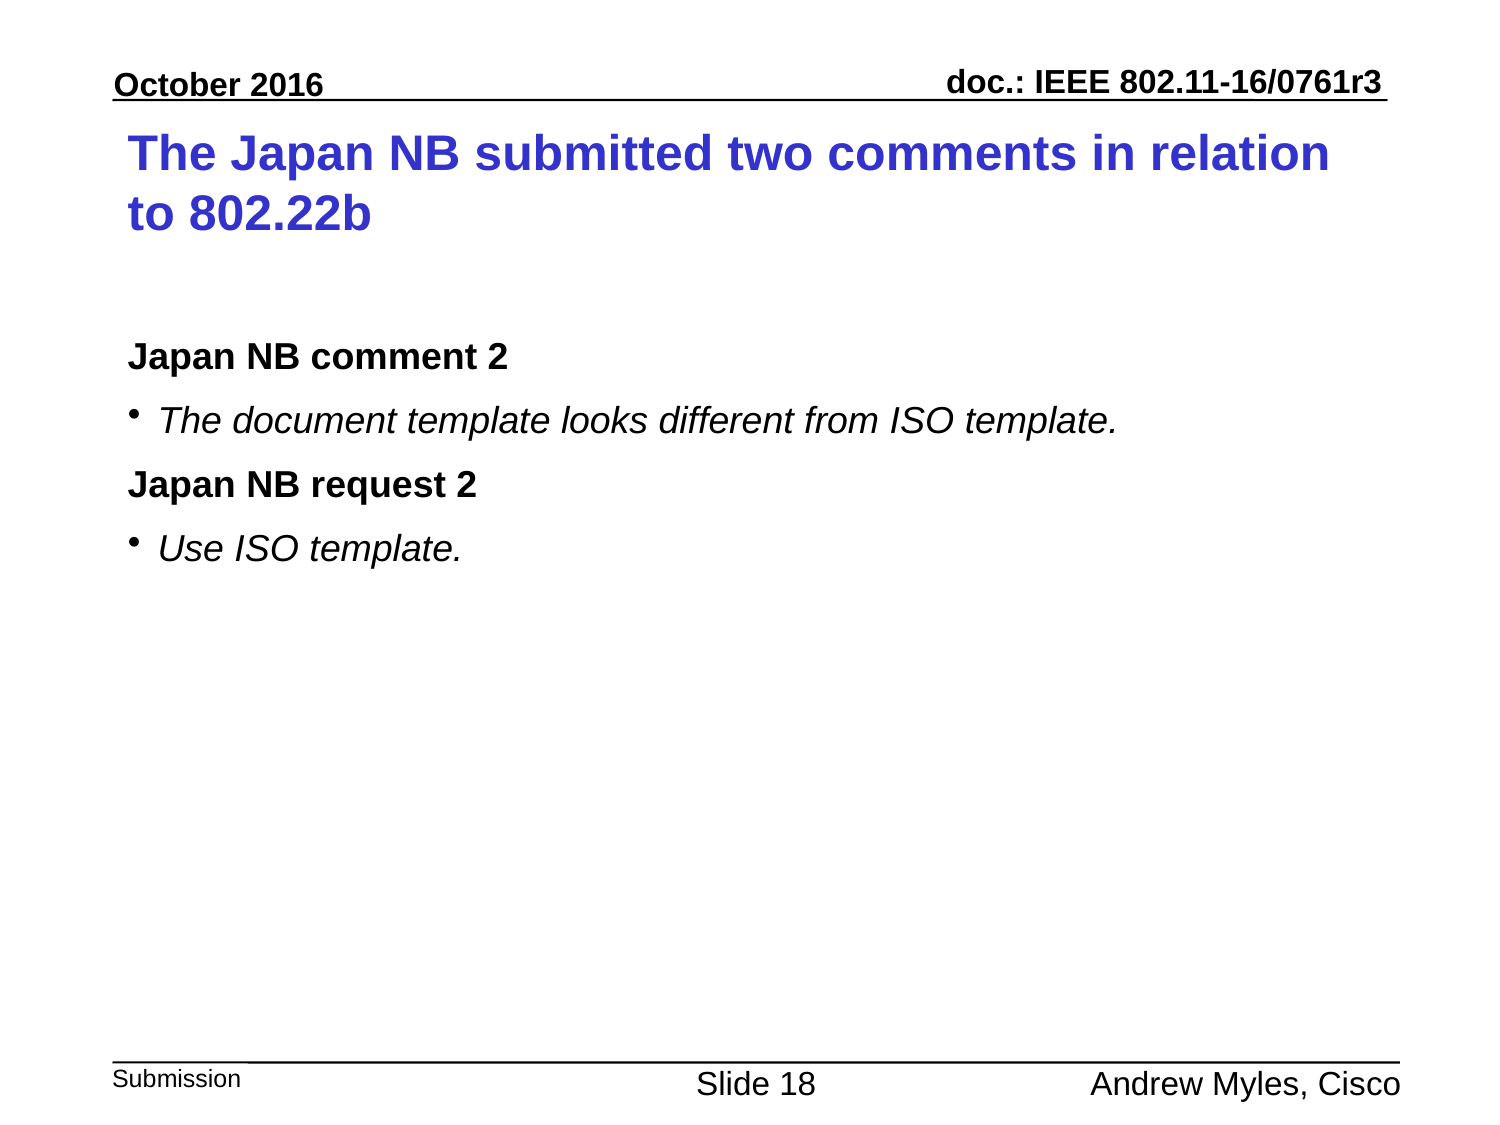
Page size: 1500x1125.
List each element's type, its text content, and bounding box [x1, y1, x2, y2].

title The Japan NB submitted two comments in relation to 802.22b [112, 112, 1388, 288]
footer Andrew Myles, Cisco [1087, 1061, 1402, 1103]
slide_number Slide 18 [695, 1061, 818, 1103]
list Japan NB comment 2 The document template looks different from ISO template. Japan NB request 2 Use ISO template. [112, 324, 1388, 1000]
